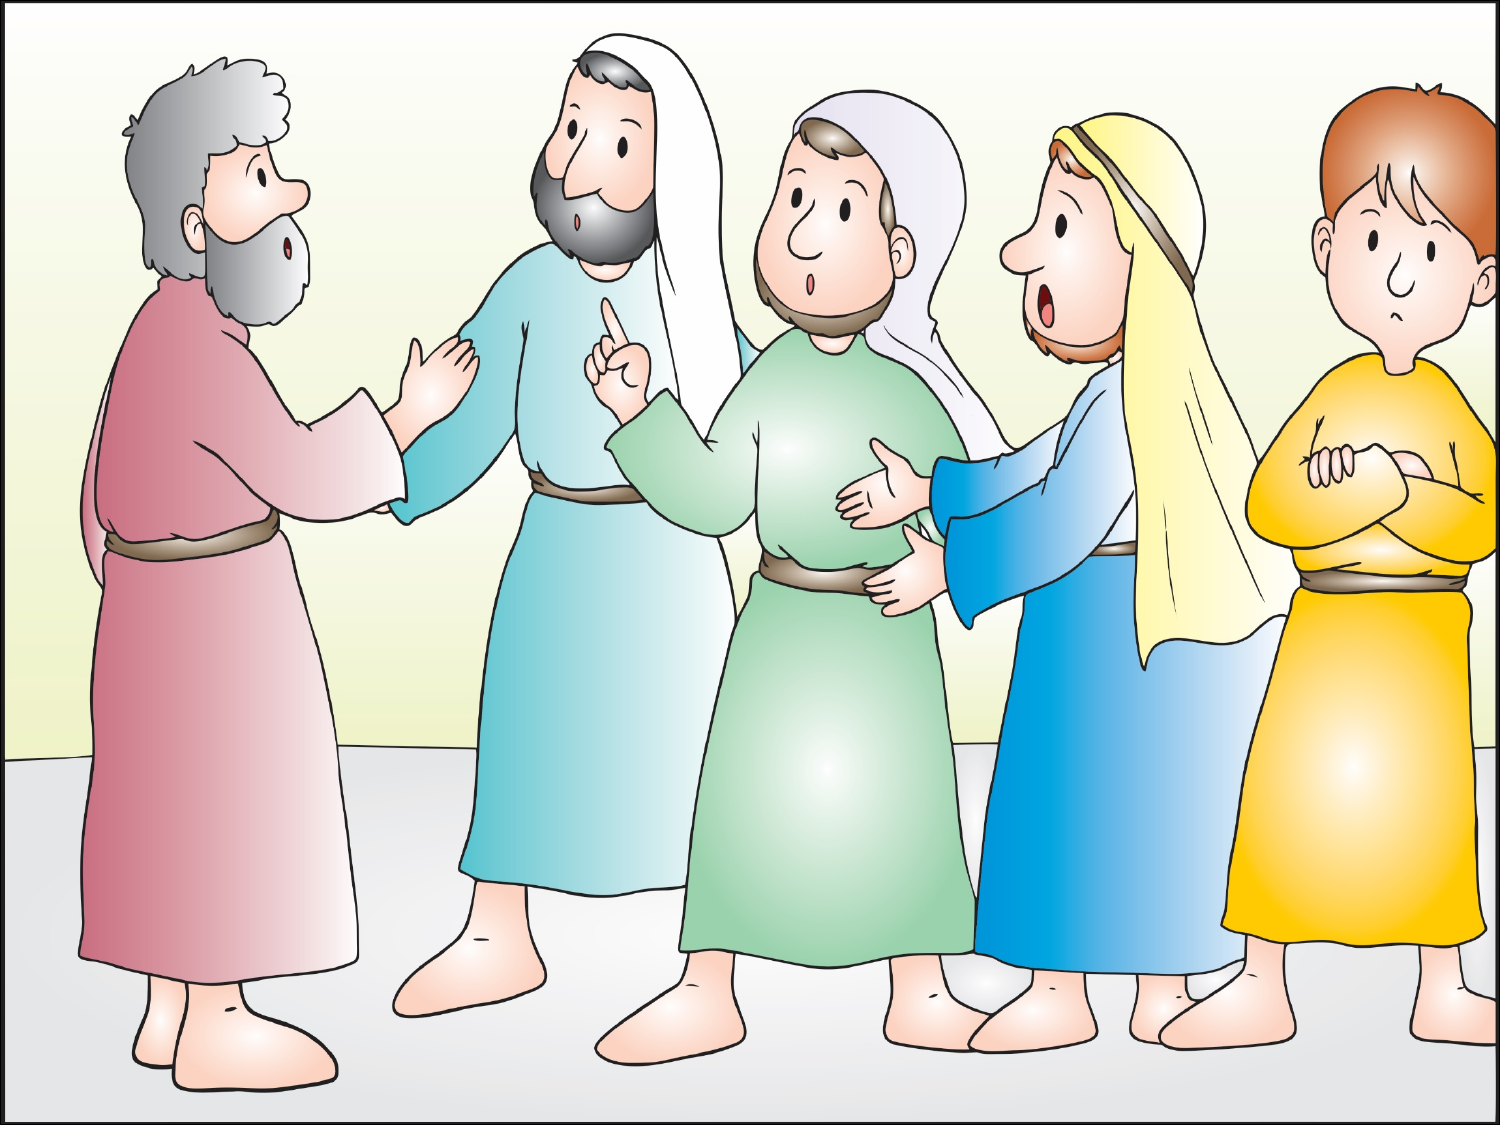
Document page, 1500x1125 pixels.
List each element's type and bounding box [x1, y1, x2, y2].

list [0, 0, 1500, 1125]
